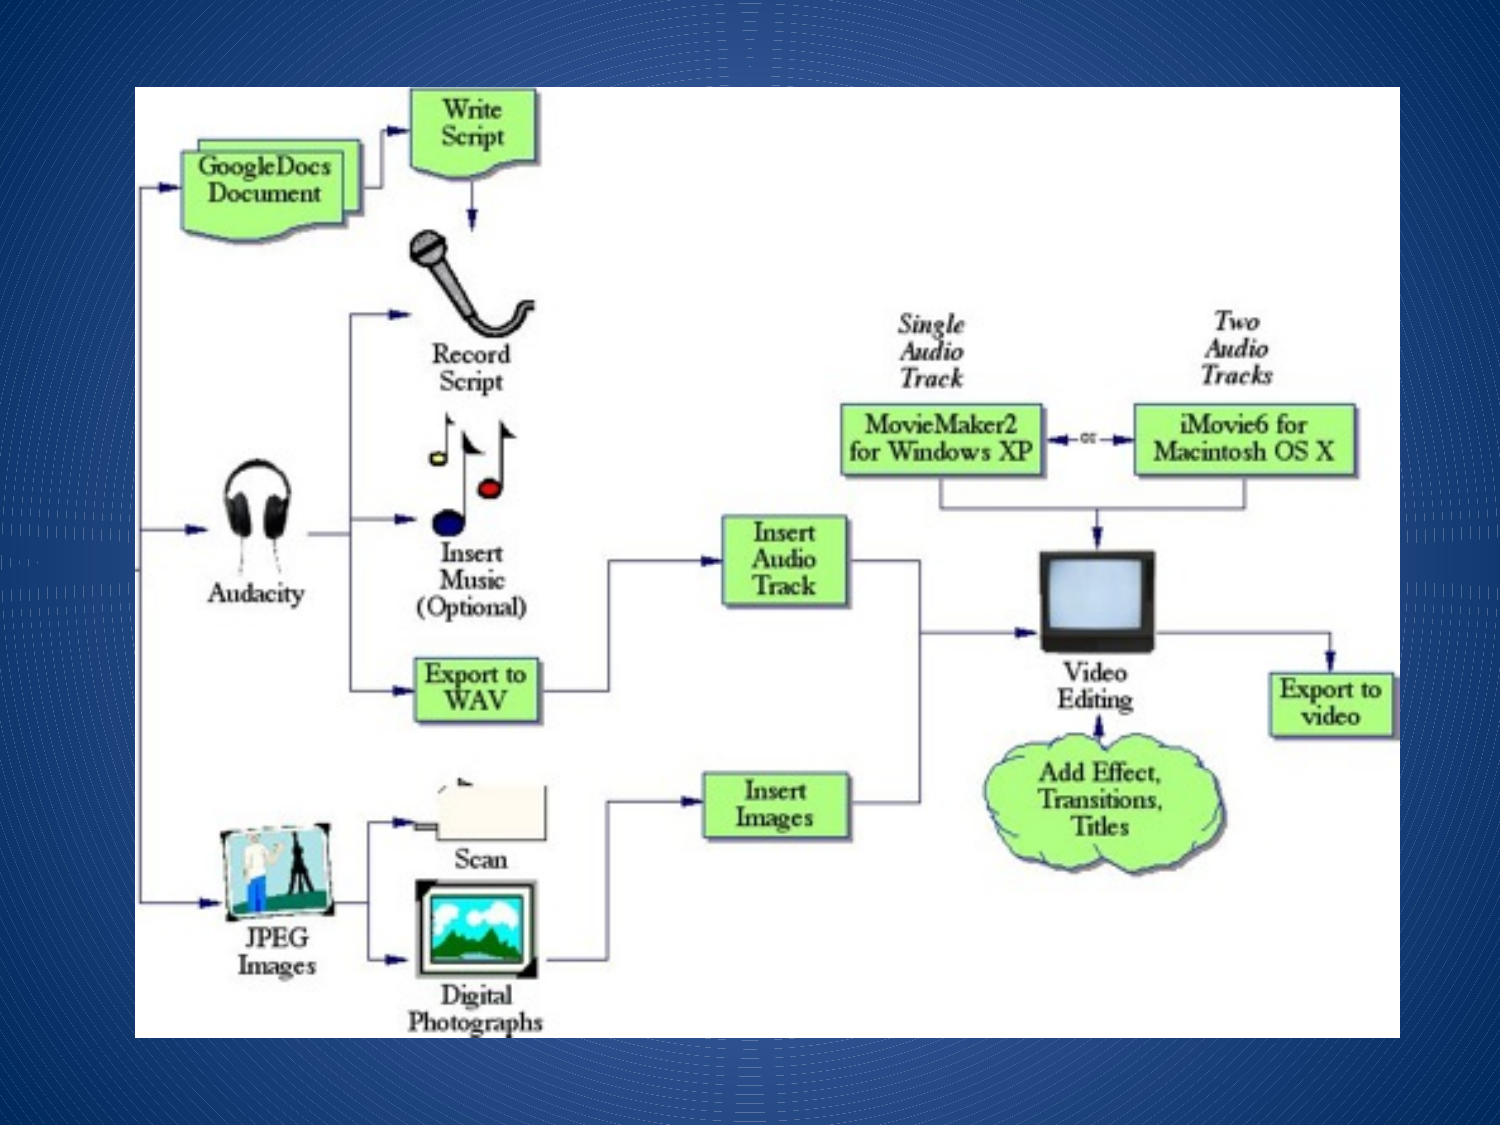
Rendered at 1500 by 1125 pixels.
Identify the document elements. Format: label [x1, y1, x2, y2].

picture [134, 87, 1401, 1038]
